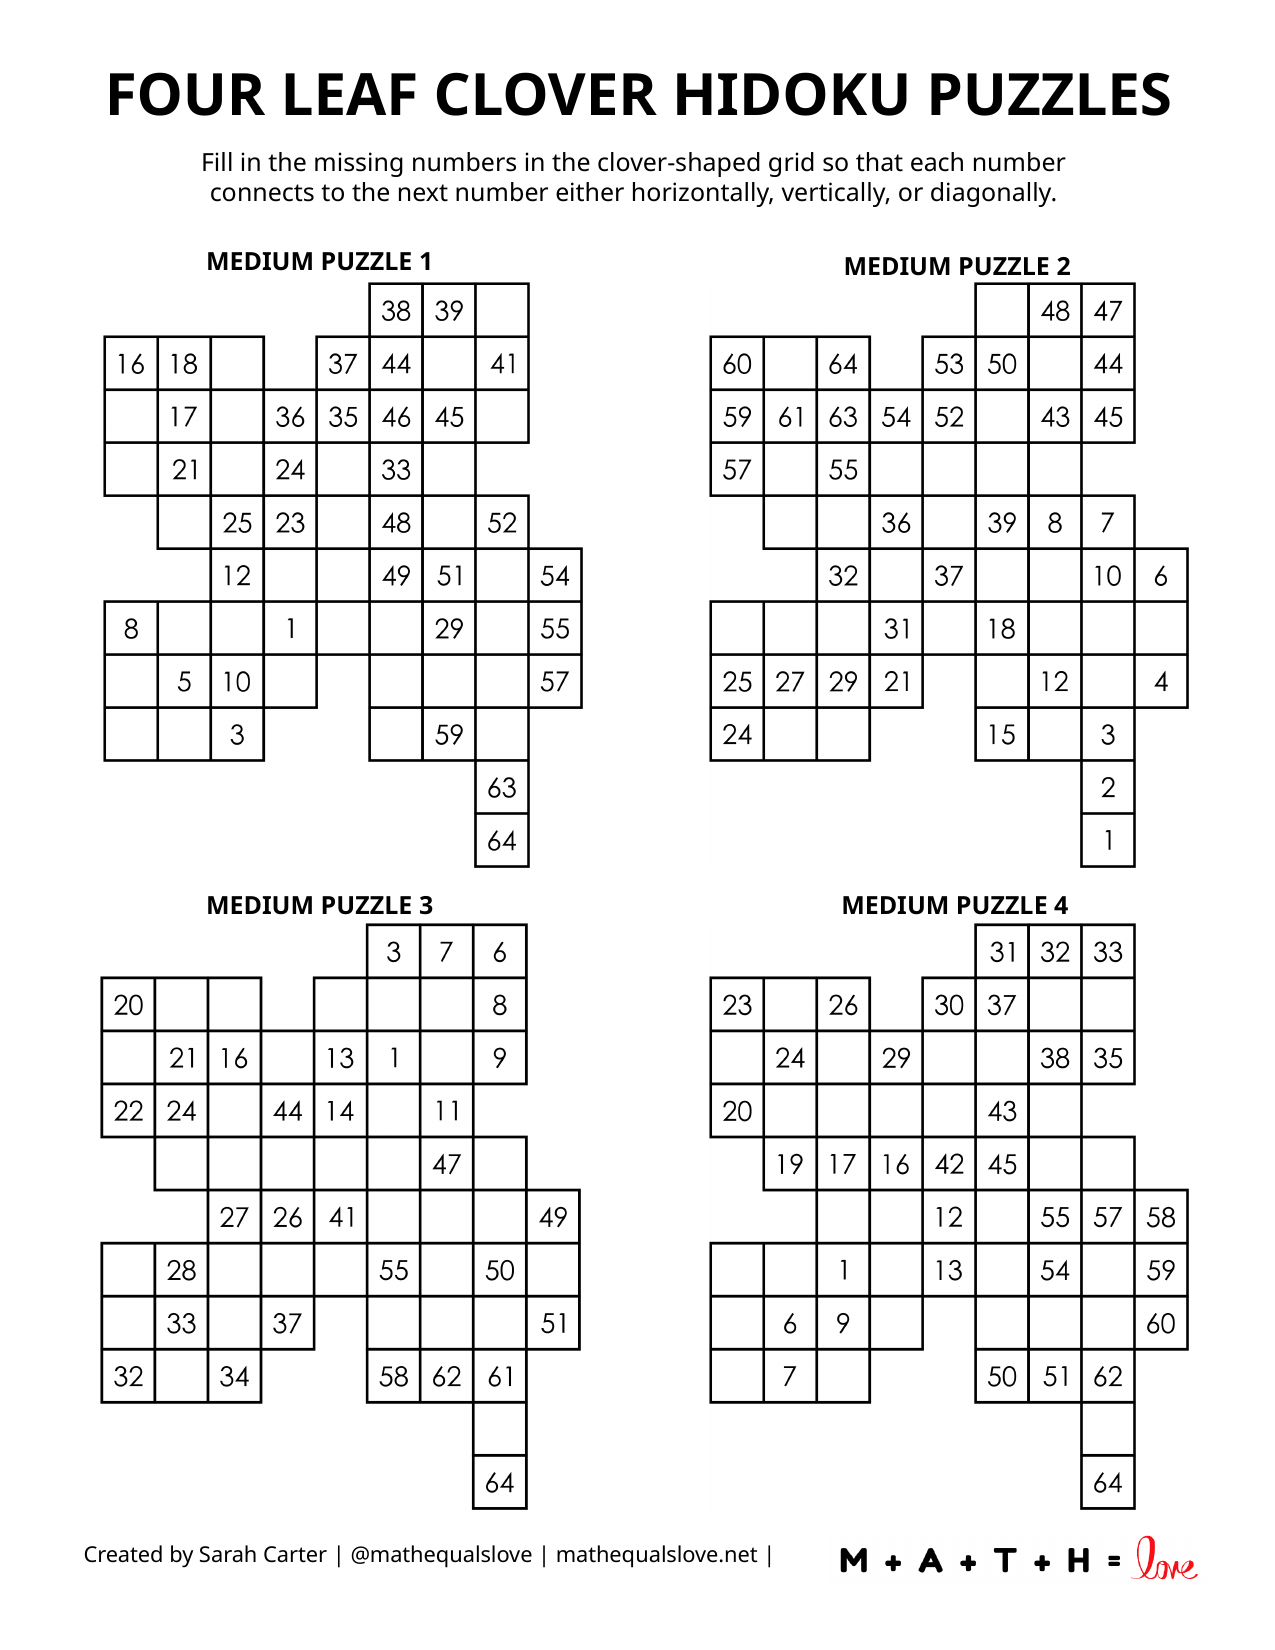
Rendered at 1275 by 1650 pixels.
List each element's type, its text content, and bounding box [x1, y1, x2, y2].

picture [101, 280, 585, 870]
picture [99, 922, 583, 1511]
text_box FOUR LEAF CLOVER HIDOKU PUZZLES [66, 50, 1211, 135]
text_box MEDIUM PUZZLE 1 [0, 245, 640, 297]
text_box Created by Sarah Carter | @mathequalslove | mathequalslove.net | [68, 1533, 826, 1575]
text_box MEDIUM PUZZLE 2 [639, 249, 1275, 301]
text_box MEDIUM PUZZLE 4 [637, 889, 1273, 941]
picture [707, 280, 1191, 870]
text_box Fill in the missing numbers in the clover-shaped grid so that each number connects to the next number either horizontally, vertically, or diagonally. [0, 139, 1275, 215]
text_box MEDIUM PUZZLE 3 [0, 889, 637, 941]
picture [826, 1532, 1207, 1584]
picture [707, 922, 1191, 1511]
